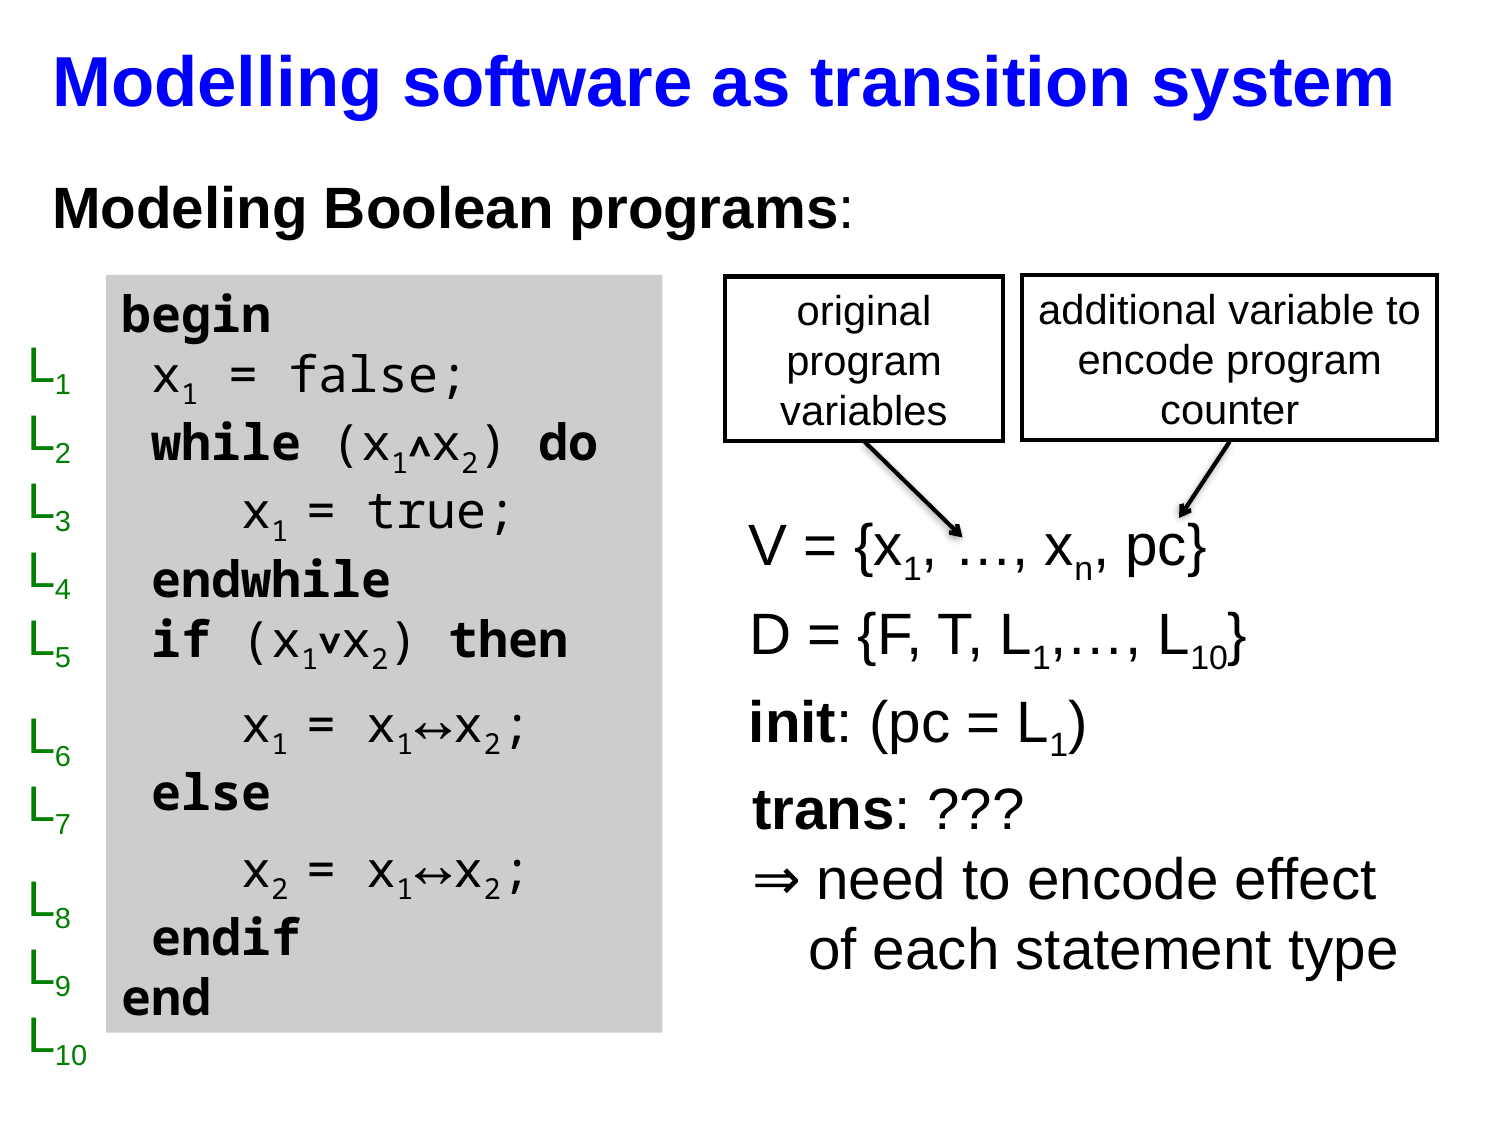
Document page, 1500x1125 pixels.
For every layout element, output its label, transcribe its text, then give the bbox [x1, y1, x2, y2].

text_box init: (pc = L1) [734, 684, 1185, 771]
title Modelling software as transition system [37, 19, 1451, 138]
list Modeling Boolean programs: [37, 162, 1463, 1051]
text_box D = {F, T, L1,…, L10} [734, 589, 1326, 684]
text_box trans: ??? ⇒ need to encode effect of each statement type [737, 764, 1438, 989]
text_box V = {x1, …, xn, pc} [734, 500, 1253, 589]
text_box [724, 276, 1004, 538]
text_box L1 L2 L3 L4 L5 L6 L7 L8 L9 L10 [12, 324, 153, 1125]
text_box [1021, 274, 1438, 519]
text_box begin x1 = false; while (x1∧x2) do x1 = true; endwhile if (x1∨x2) then x1 = x1↔x2; else x2 = x1↔x2; endif end [106, 274, 663, 1033]
